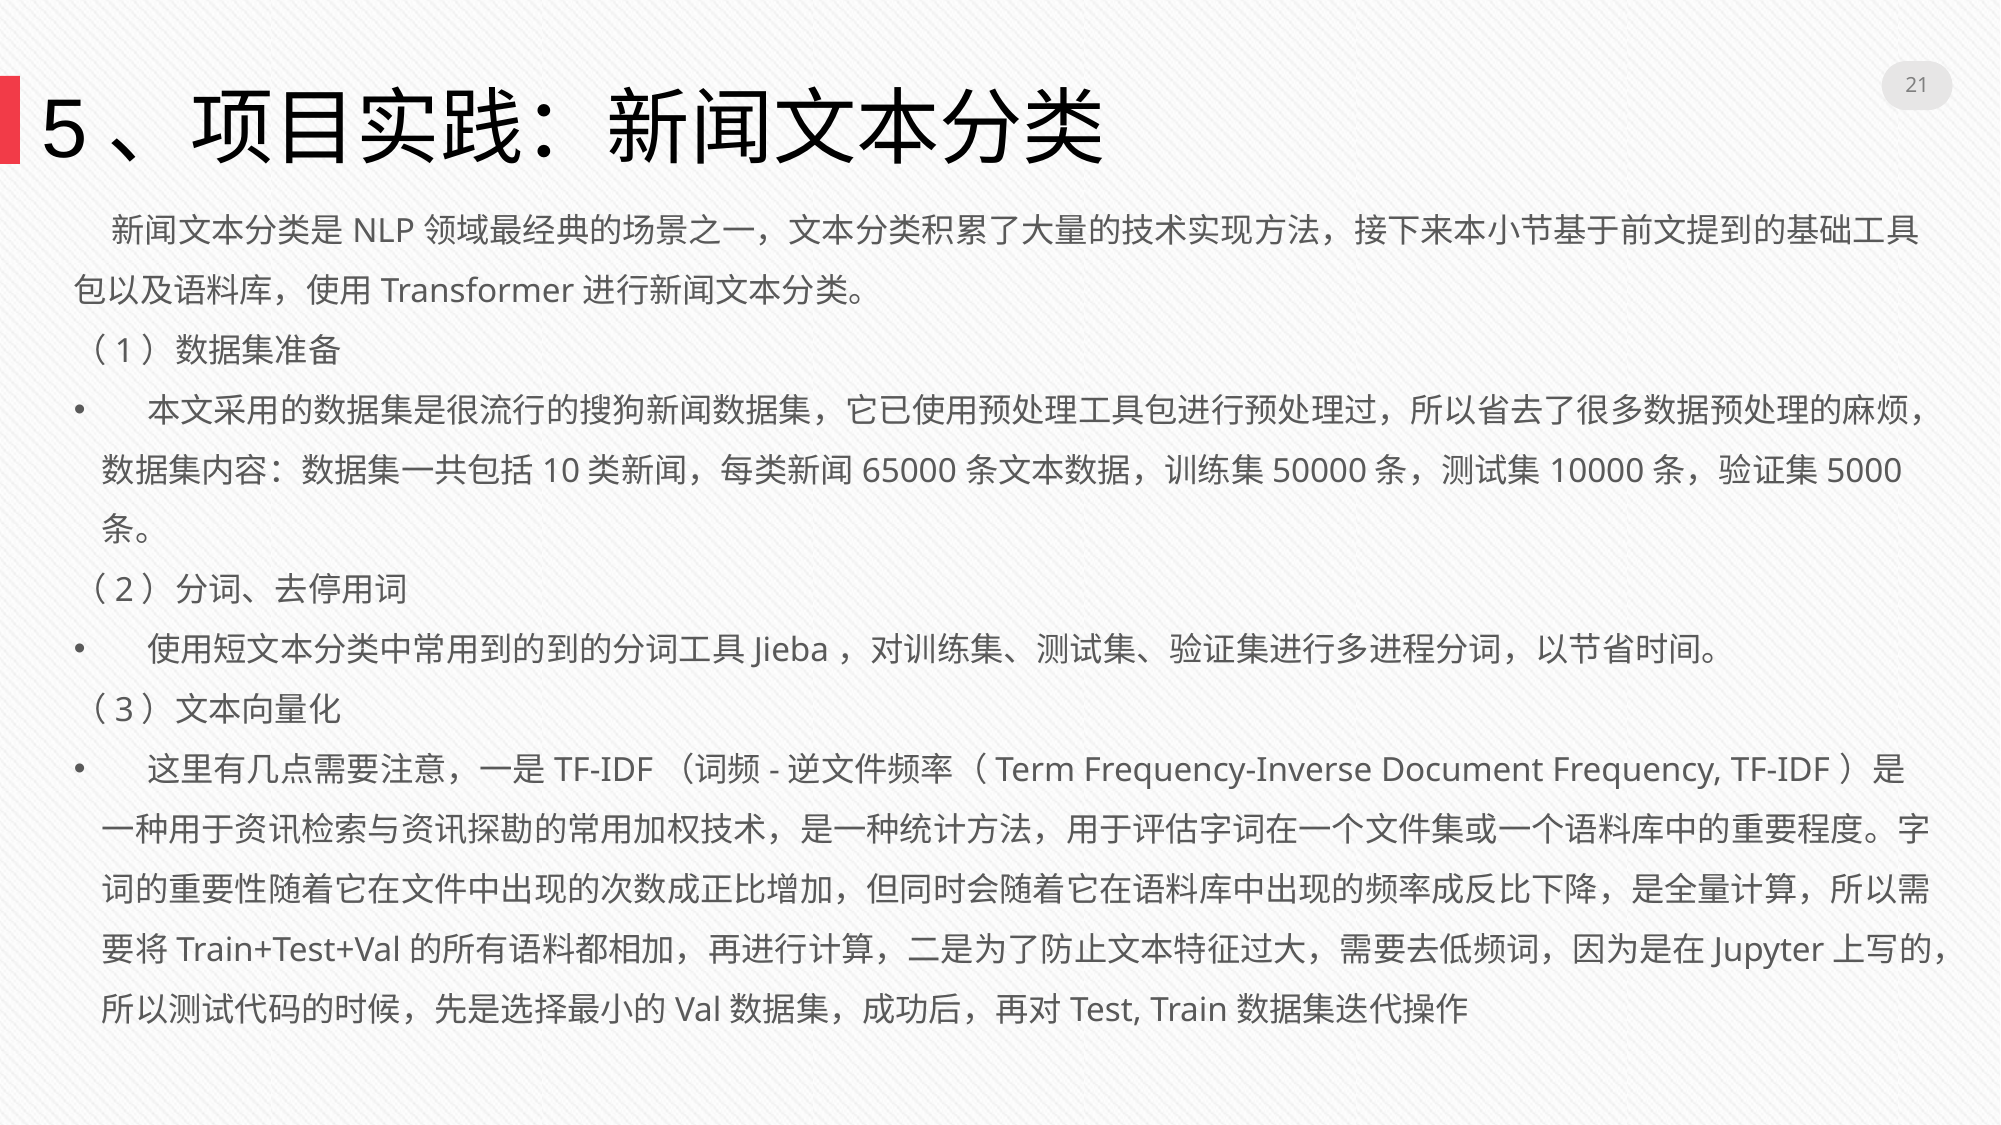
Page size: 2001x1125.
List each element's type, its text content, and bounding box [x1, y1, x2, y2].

list 5、项目实践：新闻文本分类 [41, 75, 1836, 186]
text_box 新闻文本分类是NLP领域最经典的场景之一，文本分类积累了大量的技术实现方法，接下来本小节基于前文提到的基础工具包以及语料库，使用Transformer进行新闻文本分类。 （1）数据集准备 本文采用的数据集是很流行的搜狗新闻数据集，它已使用预处理工具包进行预处理过，所以省去了很多数据预处理的麻烦，数据集内容：数据集一共包括10类新闻，每类新闻65000条文本数据，训练集50000条，测试集10000条，验证集5000条。 （2）分词、去停用词 使用短文本分类中常用到的到的分词工具Jieba，对训练集、测试集、验证集进行多进程分词，以节省时间。 （3）文本向量化 这里有几点需要注意，一是TF-IDF（词频-逆文件频率（Term Frequency-Inverse Document Frequency, TF-IDF）是一种用于资讯检索与资讯探勘的常用加权技术，是一种统计方法，用于评估字词在一个文件集或一个语料库中的重要程度。字词的重要性随着它在文件中出现的次数成正比增加，但同时会随着它在语料库中出现的频率成反比下降，是全量计算，所以需要将Train+Test+Val的所有语料都相加，再进行计算，二是为了防止文本特征过大，需要去低频词，因为是在Jupyter上写的，所以测试代码的时候，先是选择最小的Val数据集，成功后，再对Test, Train数据集迭代操作 [58, 181, 1953, 1103]
slide_number 21 [1881, 53, 1953, 118]
picture [0, 0, 2001, 1125]
